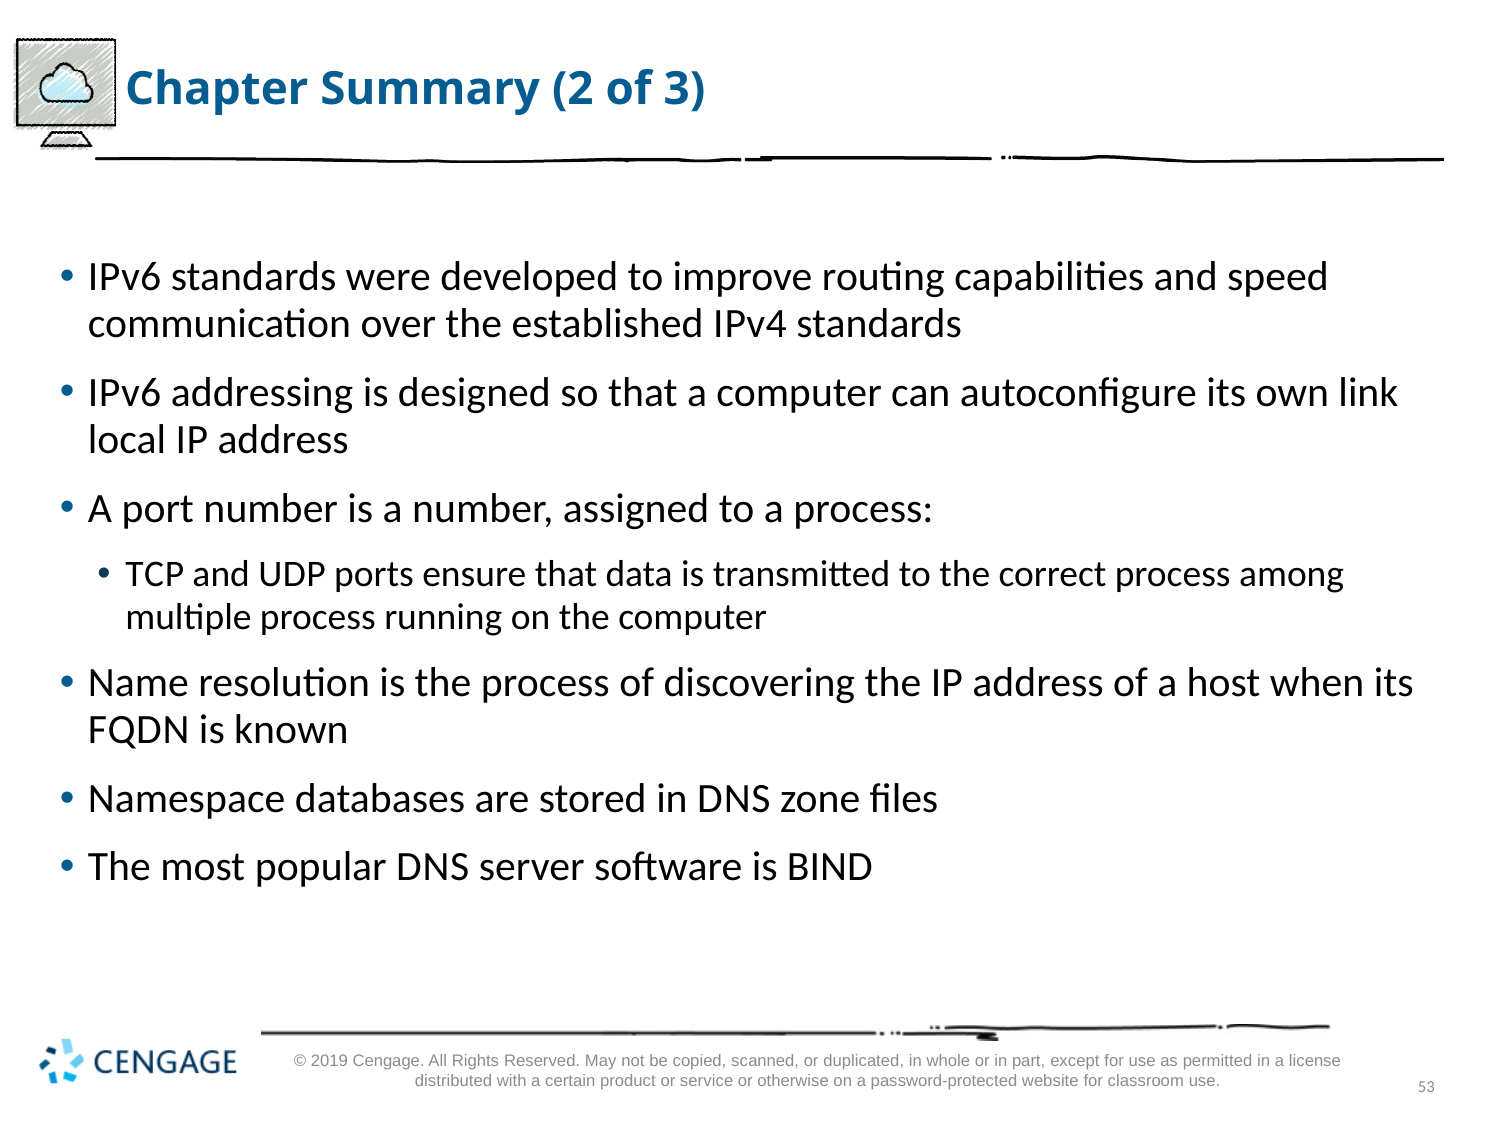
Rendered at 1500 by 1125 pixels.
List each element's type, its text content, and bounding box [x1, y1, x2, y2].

picture [13, 36, 117, 151]
picture [261, 1024, 1331, 1041]
picture [95, 155, 1444, 163]
picture [19, 1025, 249, 1096]
footer © 2019 Cengage. All Rights Reserved. May not be copied, scanned, or duplicated, in whole or in part, except for use as permitted in a license distributed with a certain product or service or otherwise on a password-protected website for classroom use. [262, 1050, 1375, 1091]
list I P v 6 standards were developed to improve routing capabilities and speed communication over the established I P v 4 standards I P v 6 addressing is designed so that a computer can autoconfigure its own link local I P address A port number is a number, assigned to a process: T C P and U D P ports ensure that data is transmitted to the correct process among multiple process running on the computer Name resolution is the process of discovering the IP address of a host when its F Q D N is known Namespace databases are stored in D N S zone files The most popular D N S server software is BIND [59, 252, 1441, 910]
title Chapter Summary (2 of 3) [125, 66, 1442, 116]
